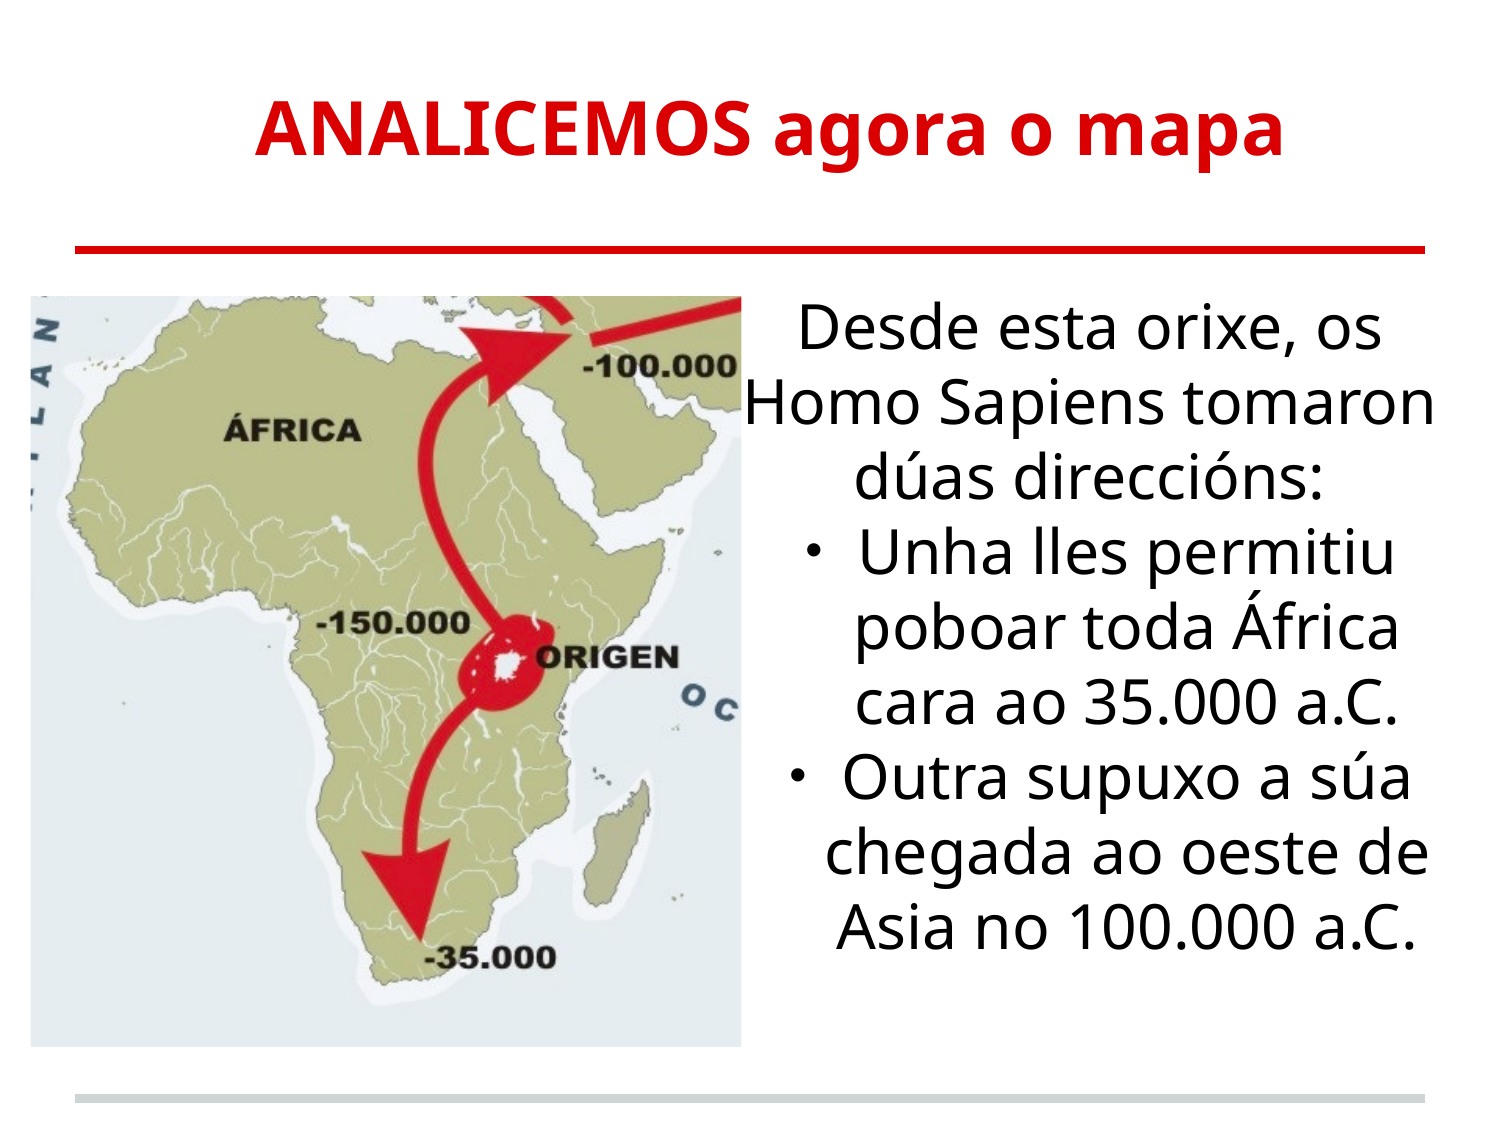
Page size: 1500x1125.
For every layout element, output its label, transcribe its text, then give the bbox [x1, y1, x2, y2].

text_box Desde esta orixe, os Homo Sapiens tomaron dúas direccións: Unha lles permitiu poboar toda África cara ao 35.000 a.C. Outra supuxo a súa chegada ao oeste de Asia no 100.000 a.C. [709, 272, 1472, 1045]
text_box [30, 296, 742, 1047]
title ANALICEMOS agora o mapa [0, 46, 1500, 186]
